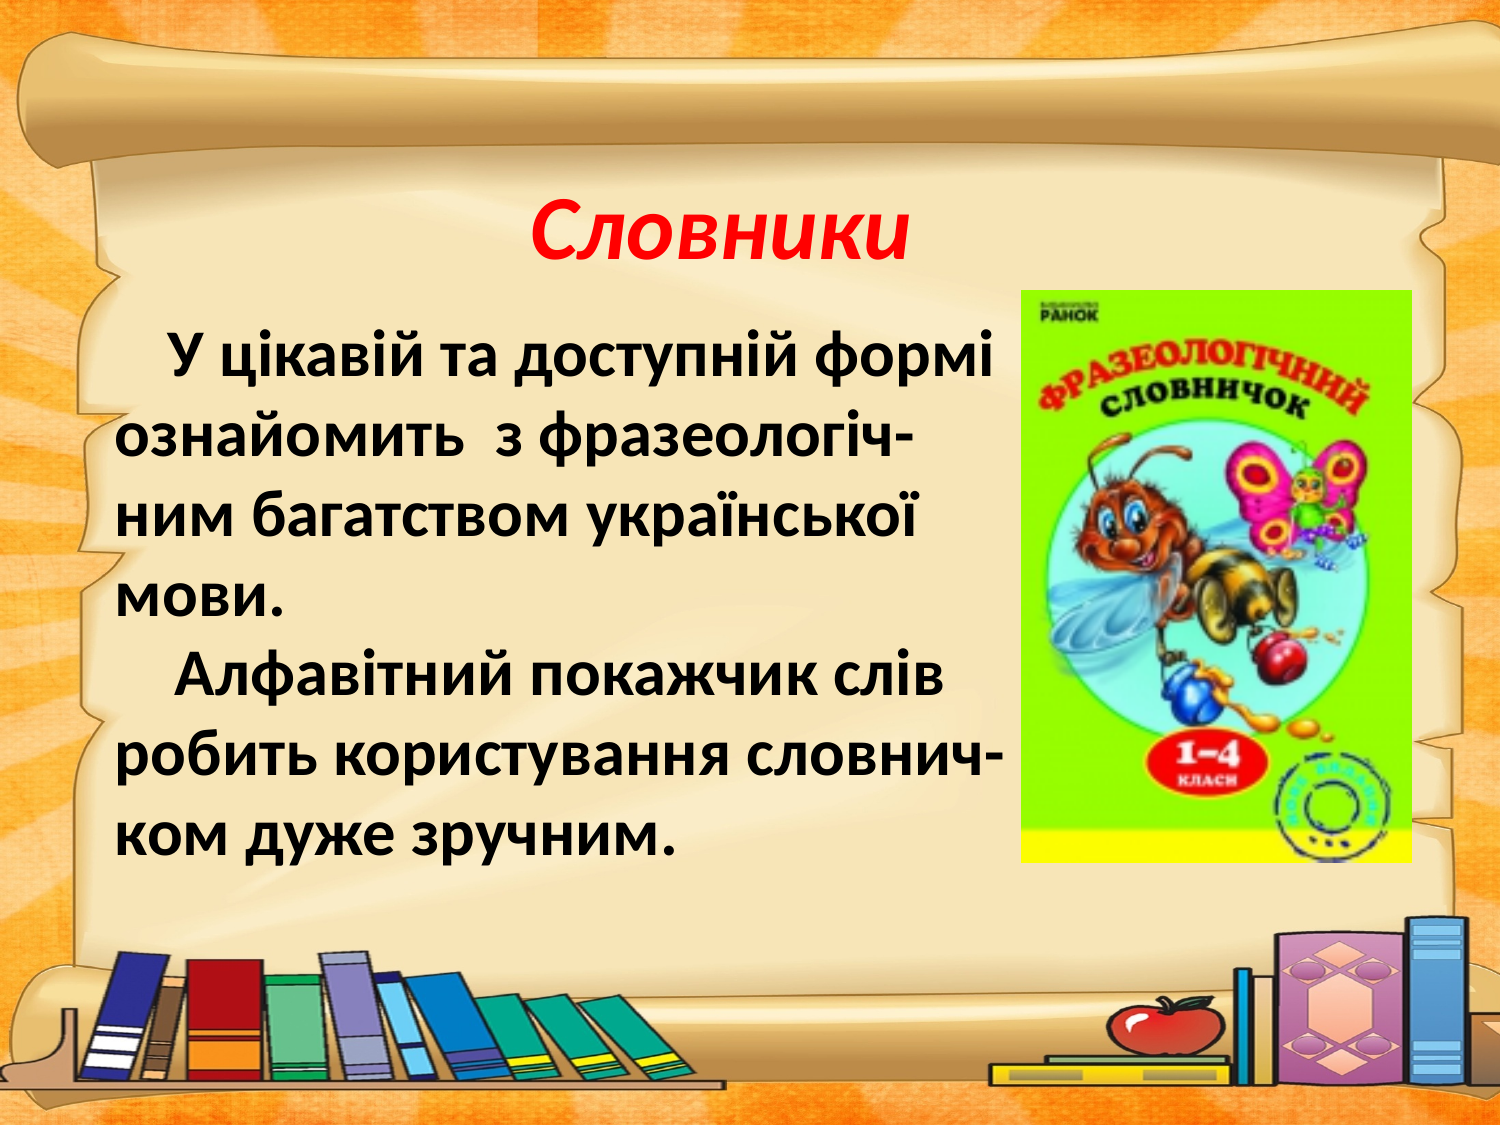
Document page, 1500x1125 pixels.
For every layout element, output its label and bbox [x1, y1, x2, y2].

list [0, 0, 1500, 1125]
picture [1021, 290, 1412, 863]
